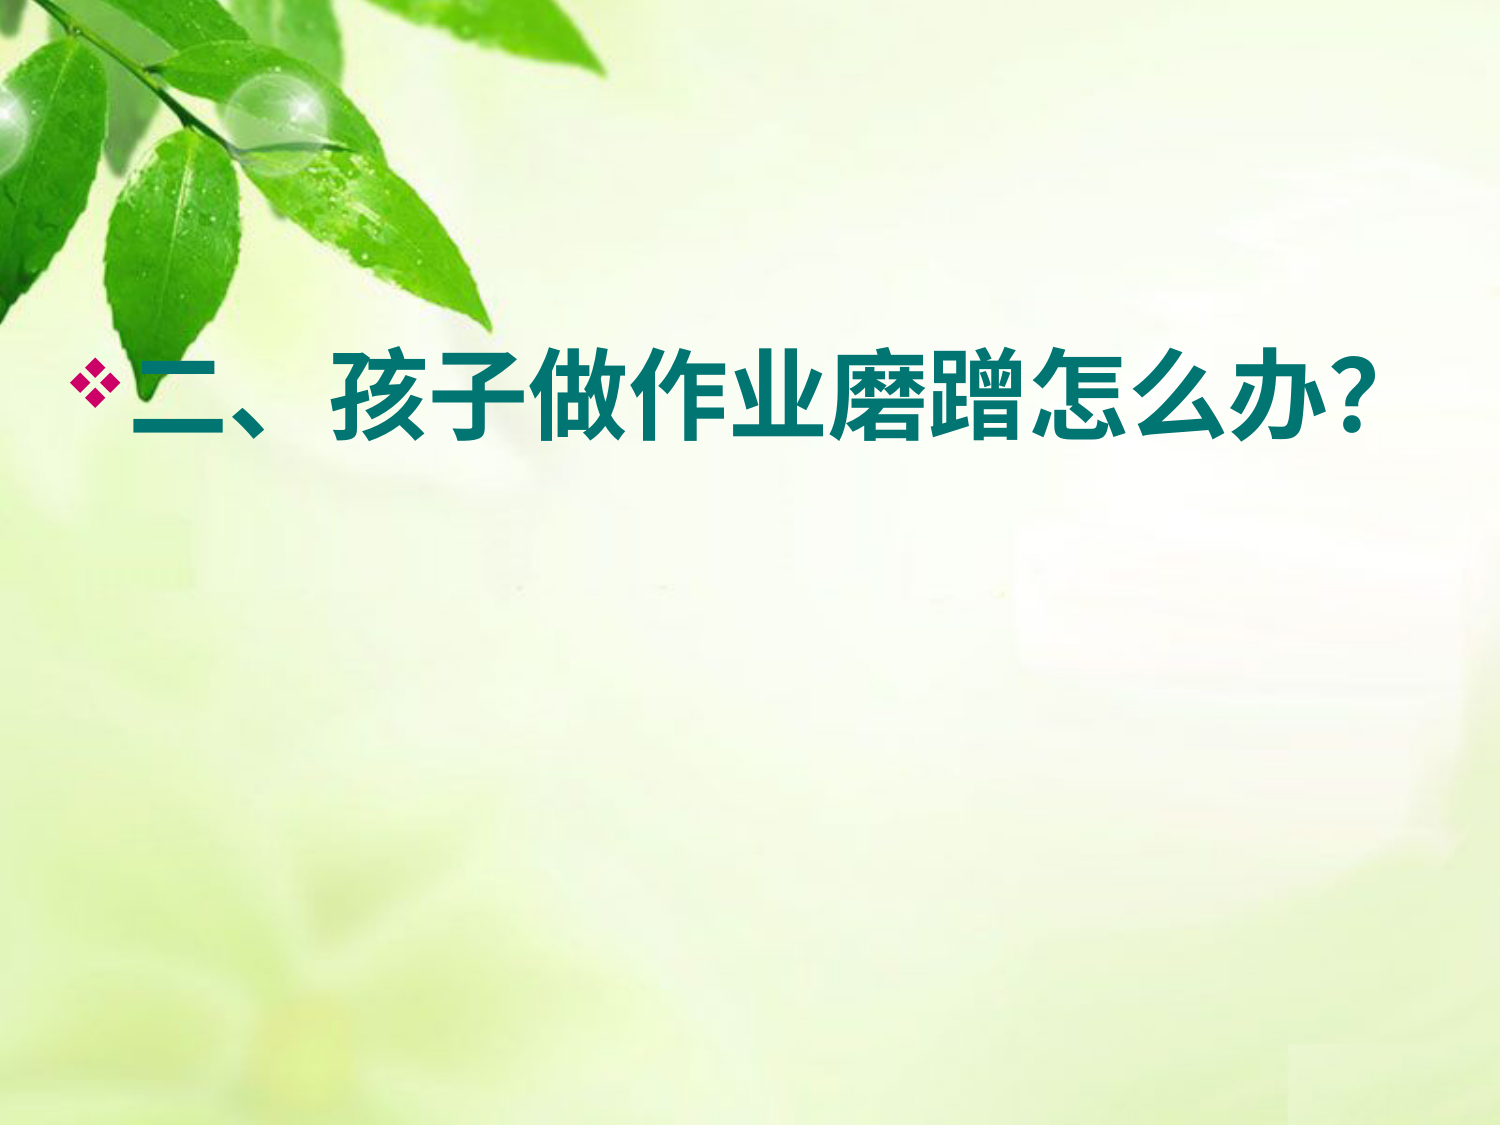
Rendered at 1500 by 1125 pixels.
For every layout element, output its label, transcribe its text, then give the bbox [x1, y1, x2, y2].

list 二、孩子做作业磨蹭怎么办？ [49, 324, 1452, 963]
picture [0, 0, 1500, 1125]
